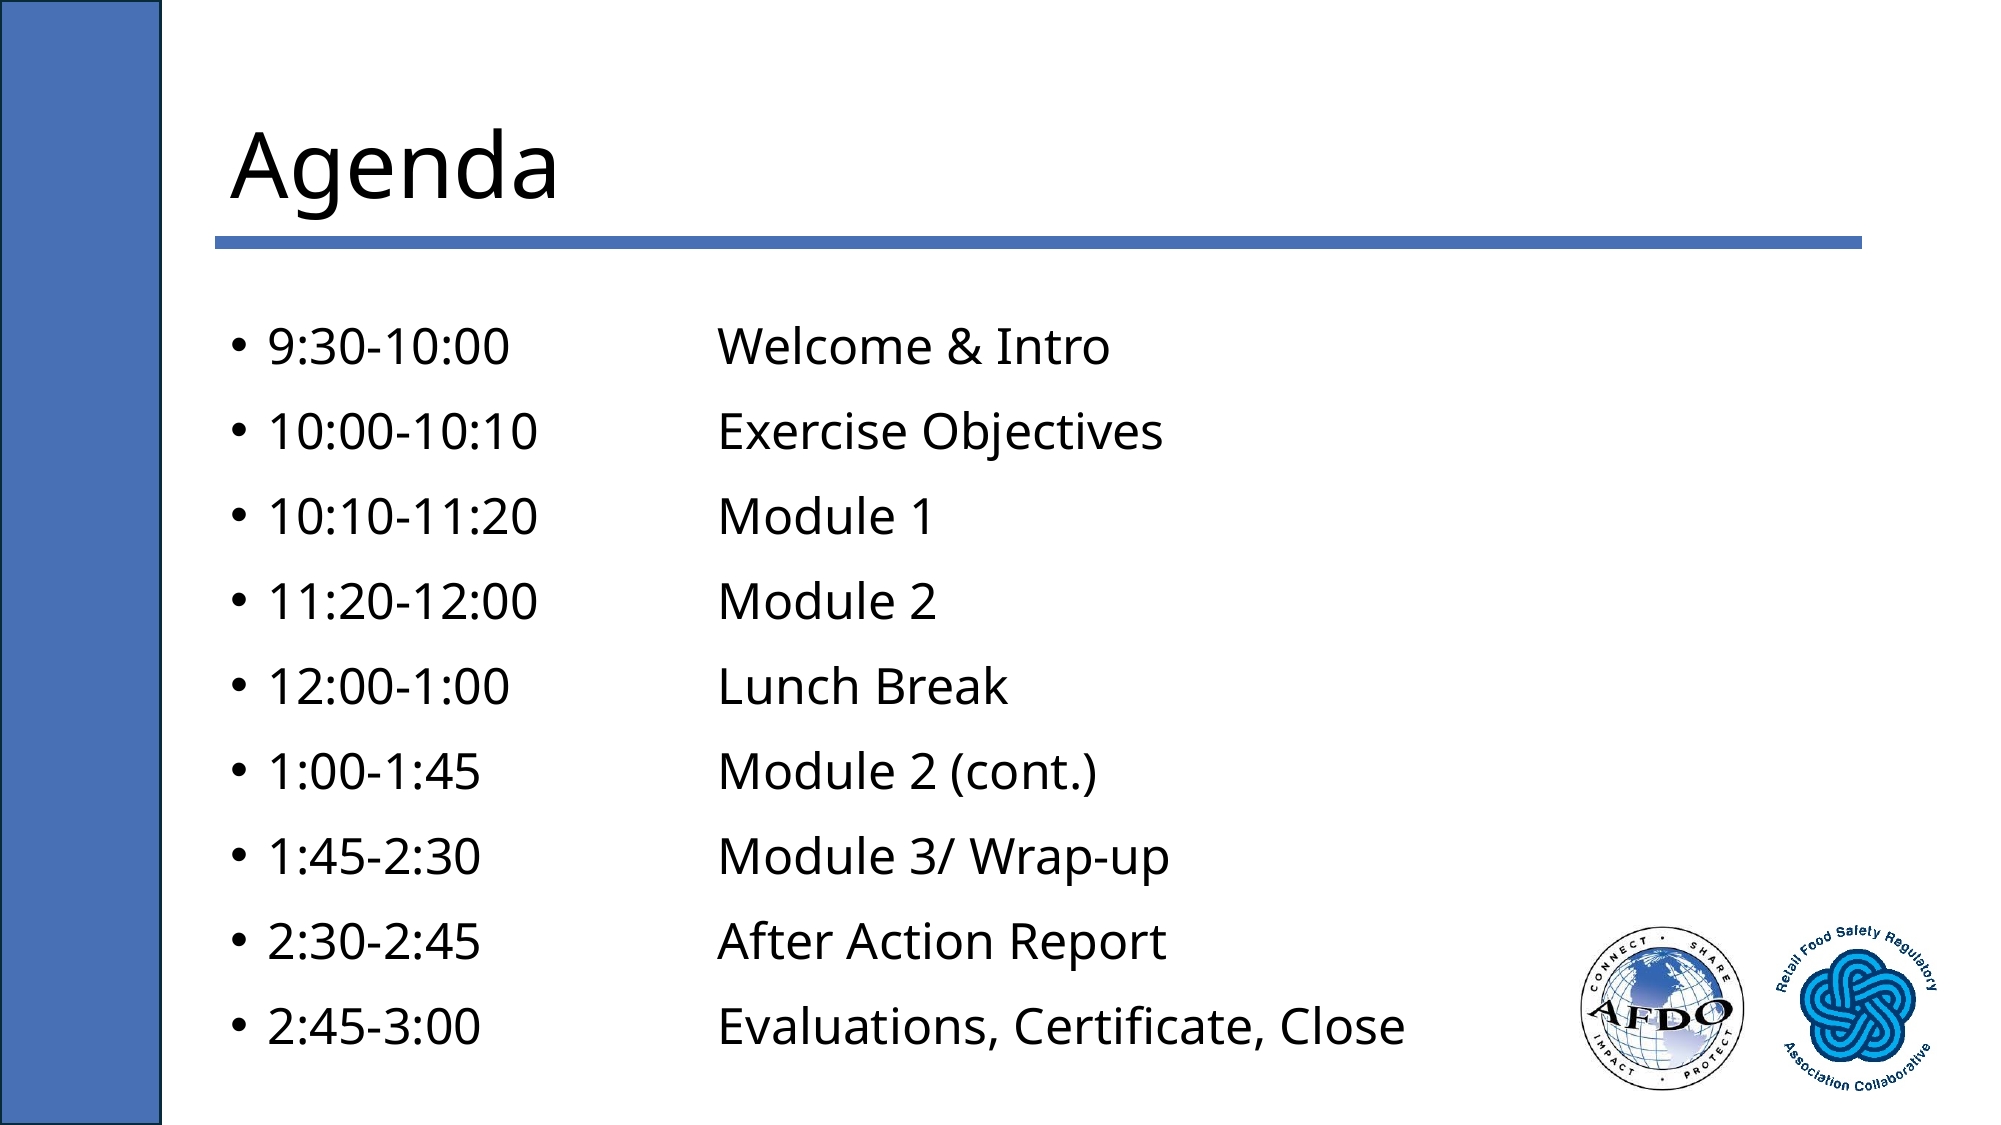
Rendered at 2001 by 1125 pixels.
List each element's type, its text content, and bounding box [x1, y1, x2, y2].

title Agenda [215, 110, 1863, 227]
picture [1776, 925, 1937, 1091]
list 9:30-10:00 Welcome & Intro 10:00-10:10 Exercise Objectives 10:10-11:20 Module 1 11:20-12:00 Module 2 12:00-1:00 Lunch Break 1:00-1:45 Module 2 (cont.) 1:45-2:30 Module 3/ Wrap-up 2:30-2:45 After Action Report 2:45-3:00 Evaluations, Certificate, Close [215, 306, 1863, 1062]
picture [1579, 1062, 1745, 1091]
